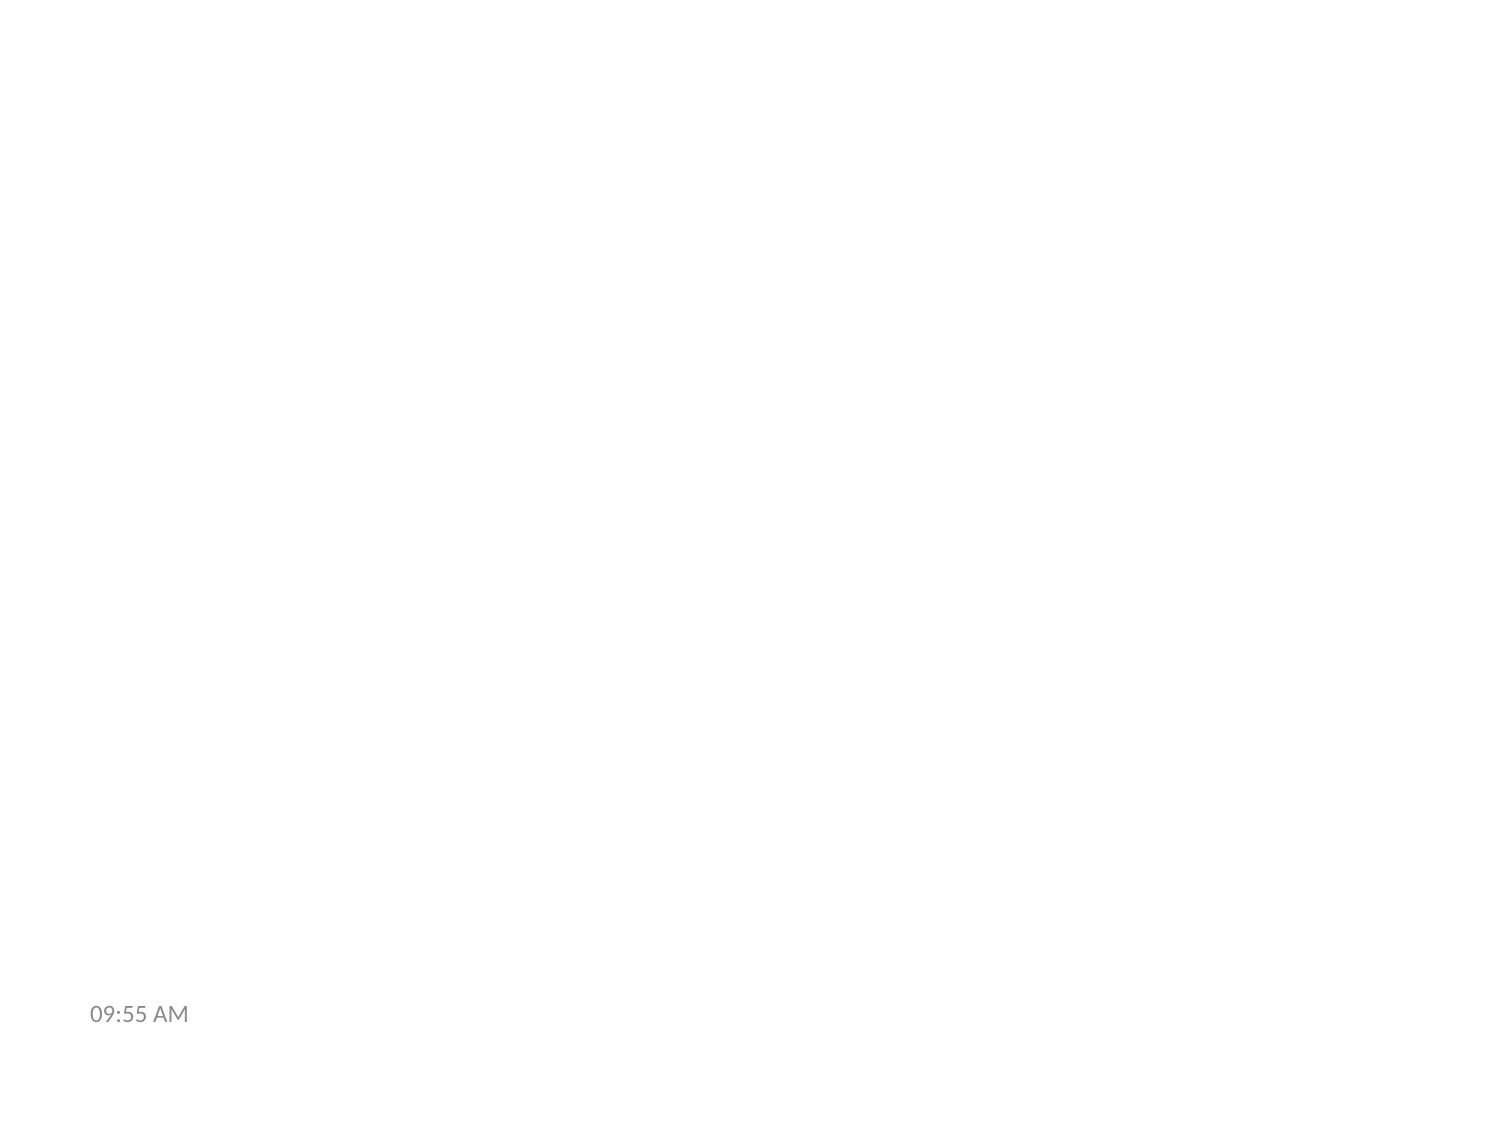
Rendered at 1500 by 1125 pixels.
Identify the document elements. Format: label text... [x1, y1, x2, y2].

text_box 3:35 PM [75, 982, 425, 1043]
